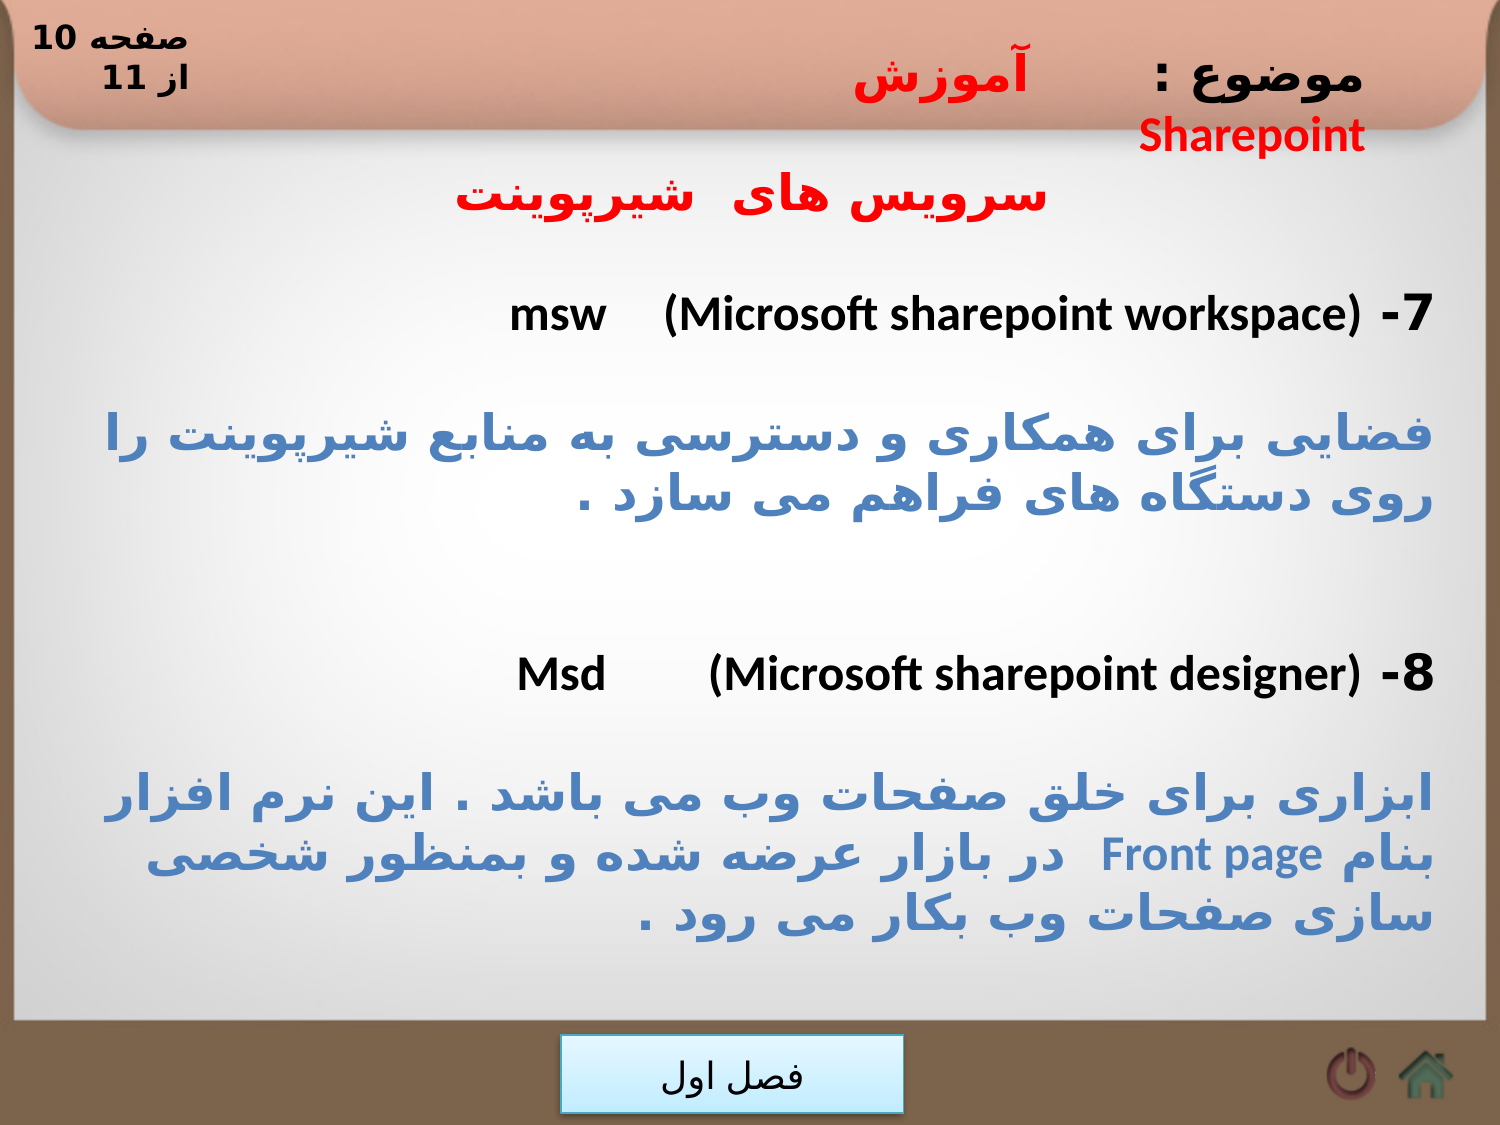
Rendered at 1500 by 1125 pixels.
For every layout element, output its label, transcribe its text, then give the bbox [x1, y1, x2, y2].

text_box سرویس های شیرپوینت 7- msw (Microsoft sharepoint workspace) فضایی برای همکاری و دسترسی به منابع شیرپوینت را روی دستگاه های فراهم می سازد . 8- Msd (Microsoft sharepoint designer) ابزاری برای خلق صفحات وب می باشد . این نرم افزار بنام Front page در بازار عرضه شده و بمنظور شخصی سازی صفحات وب بکار می رود . [53, 152, 1451, 1068]
text_box موضوع : آموزش Sharepoint [738, 34, 1381, 152]
text_box صفحه 10 از 11 [0, 9, 205, 104]
text_box فصل اول [560, 1034, 904, 1114]
picture [0, 0, 1500, 1125]
